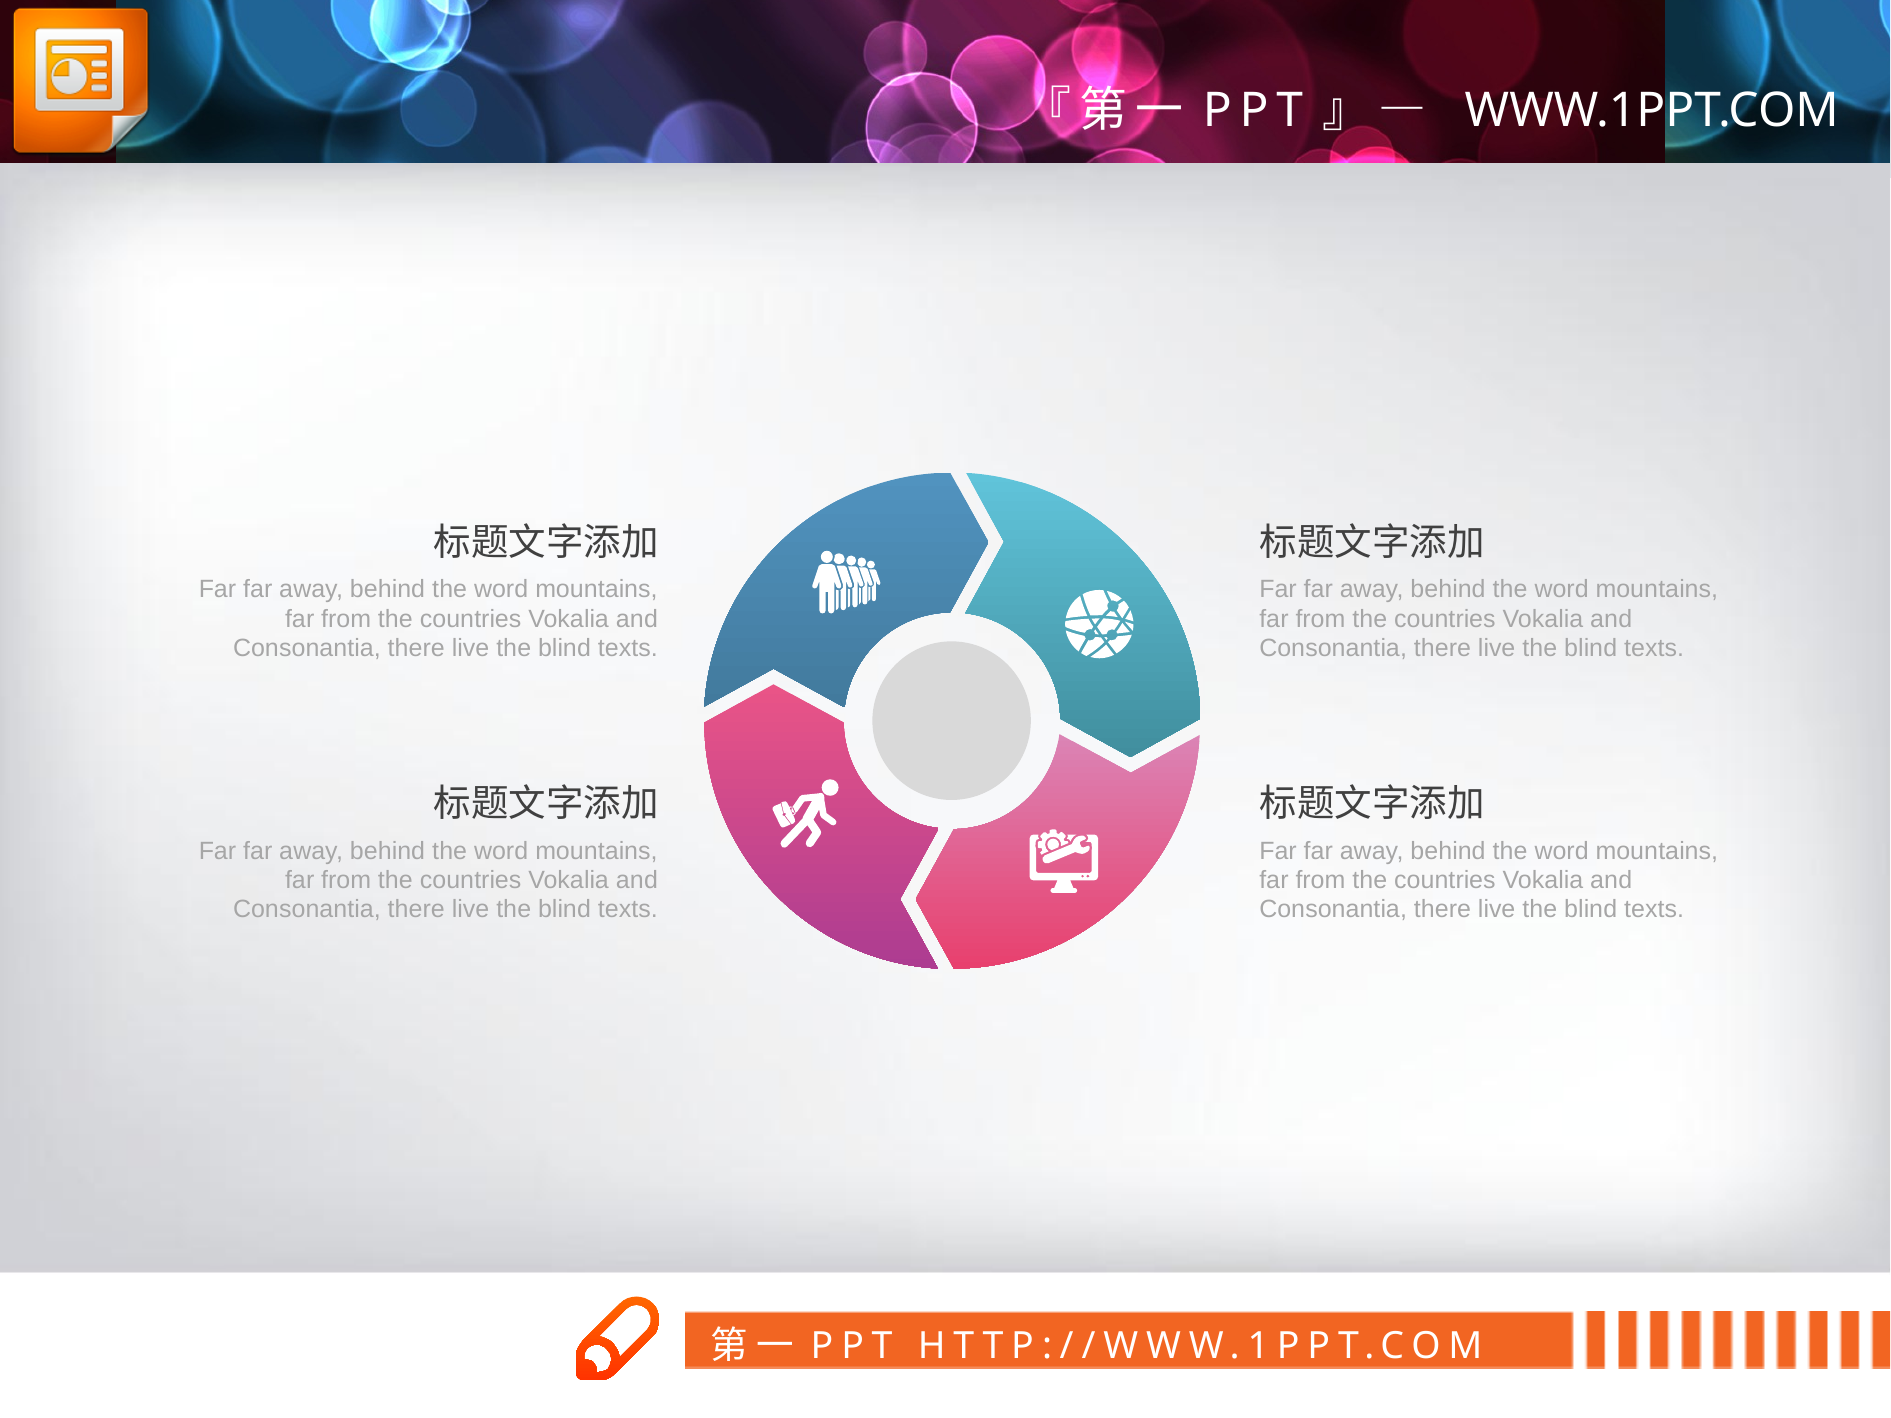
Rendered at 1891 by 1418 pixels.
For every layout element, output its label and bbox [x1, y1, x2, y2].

text_box [165, 779, 659, 924]
text_box [165, 517, 659, 663]
picture [0, 0, 1891, 1275]
picture [685, 1311, 1891, 1369]
text_box [1259, 779, 1754, 924]
text_box [703, 472, 1201, 969]
text_box [1259, 517, 1754, 663]
